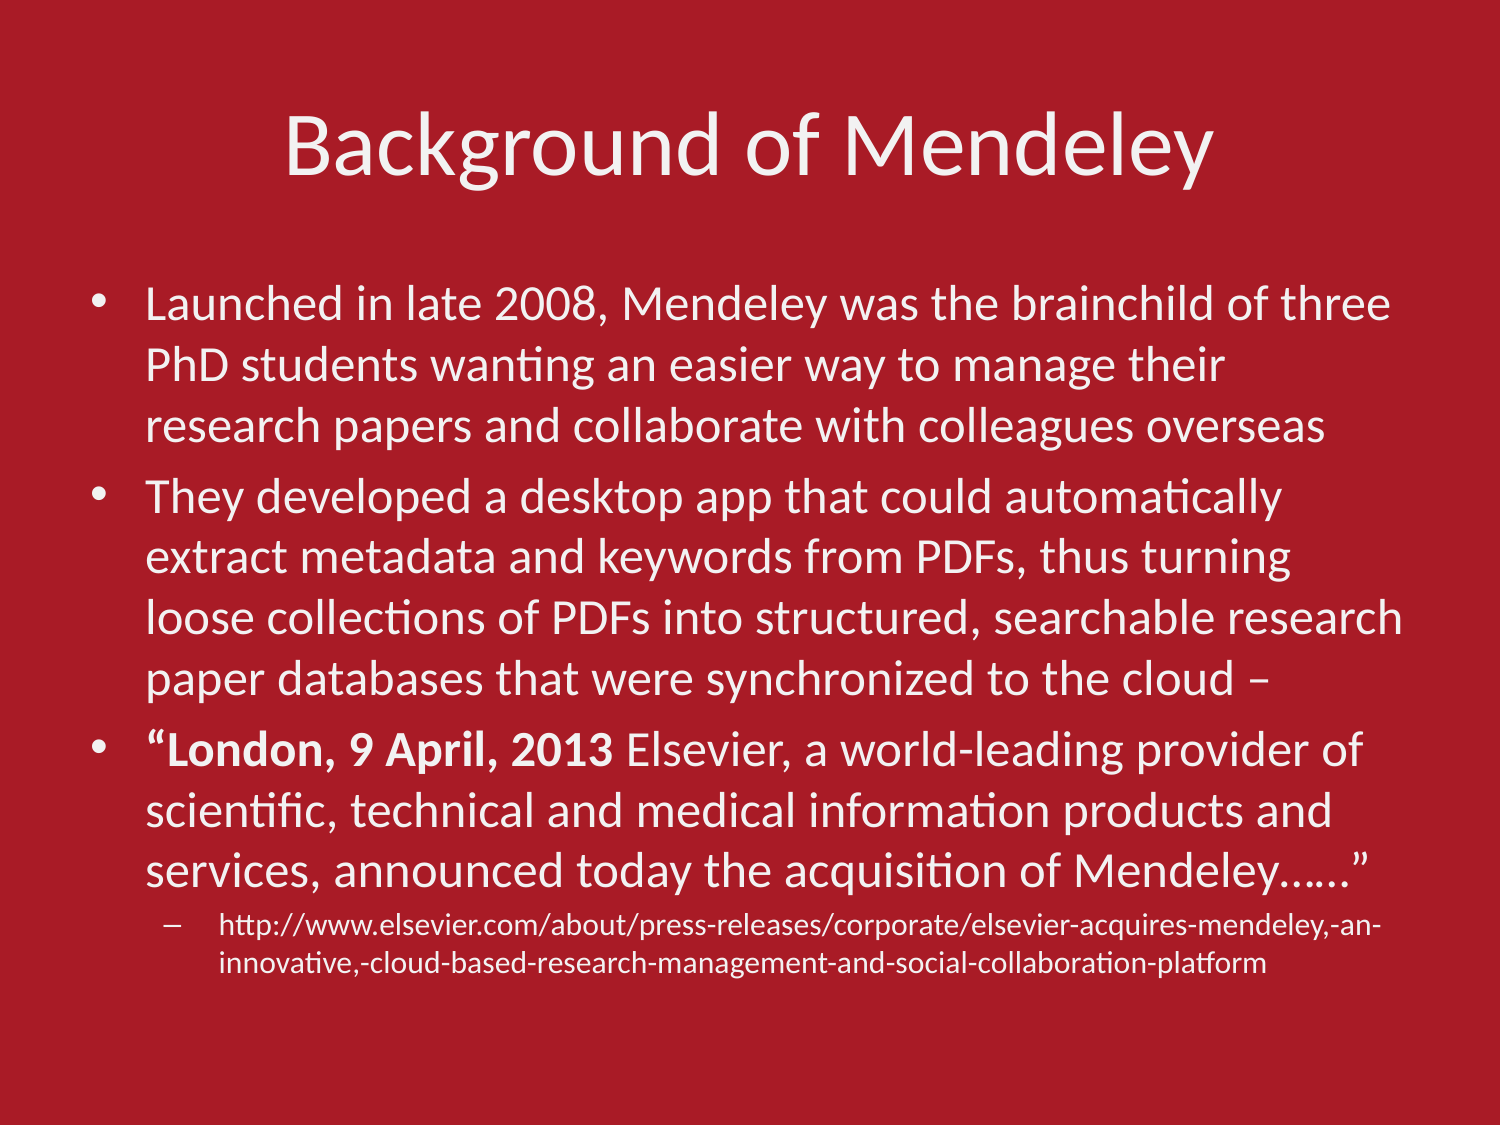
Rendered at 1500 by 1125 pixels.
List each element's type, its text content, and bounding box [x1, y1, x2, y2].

title Background of Mendeley [75, 45, 1425, 233]
list Launched in late 2008, Mendeley was the brainchild of three PhD students wanting an easier way to manage their research papers and collaborate with colleagues overseas They developed a desktop app that could automatically extract metadata and keywords from PDFs, thus turning loose collections of PDFs into structured, searchable research paper databases that were synchronized to the cloud – “London, 9 April, 2013 Elsevier, a world-leading provider of scientific, technical and medical information products and services, announced today the acquisition of Mendeley……” http://www.elsevier.com/about/press-releases/corporate/elsevier-acquires-mendeley,-an-innovative,-cloud-based-research-management-and-social-collaboration-platform [75, 262, 1425, 1005]
